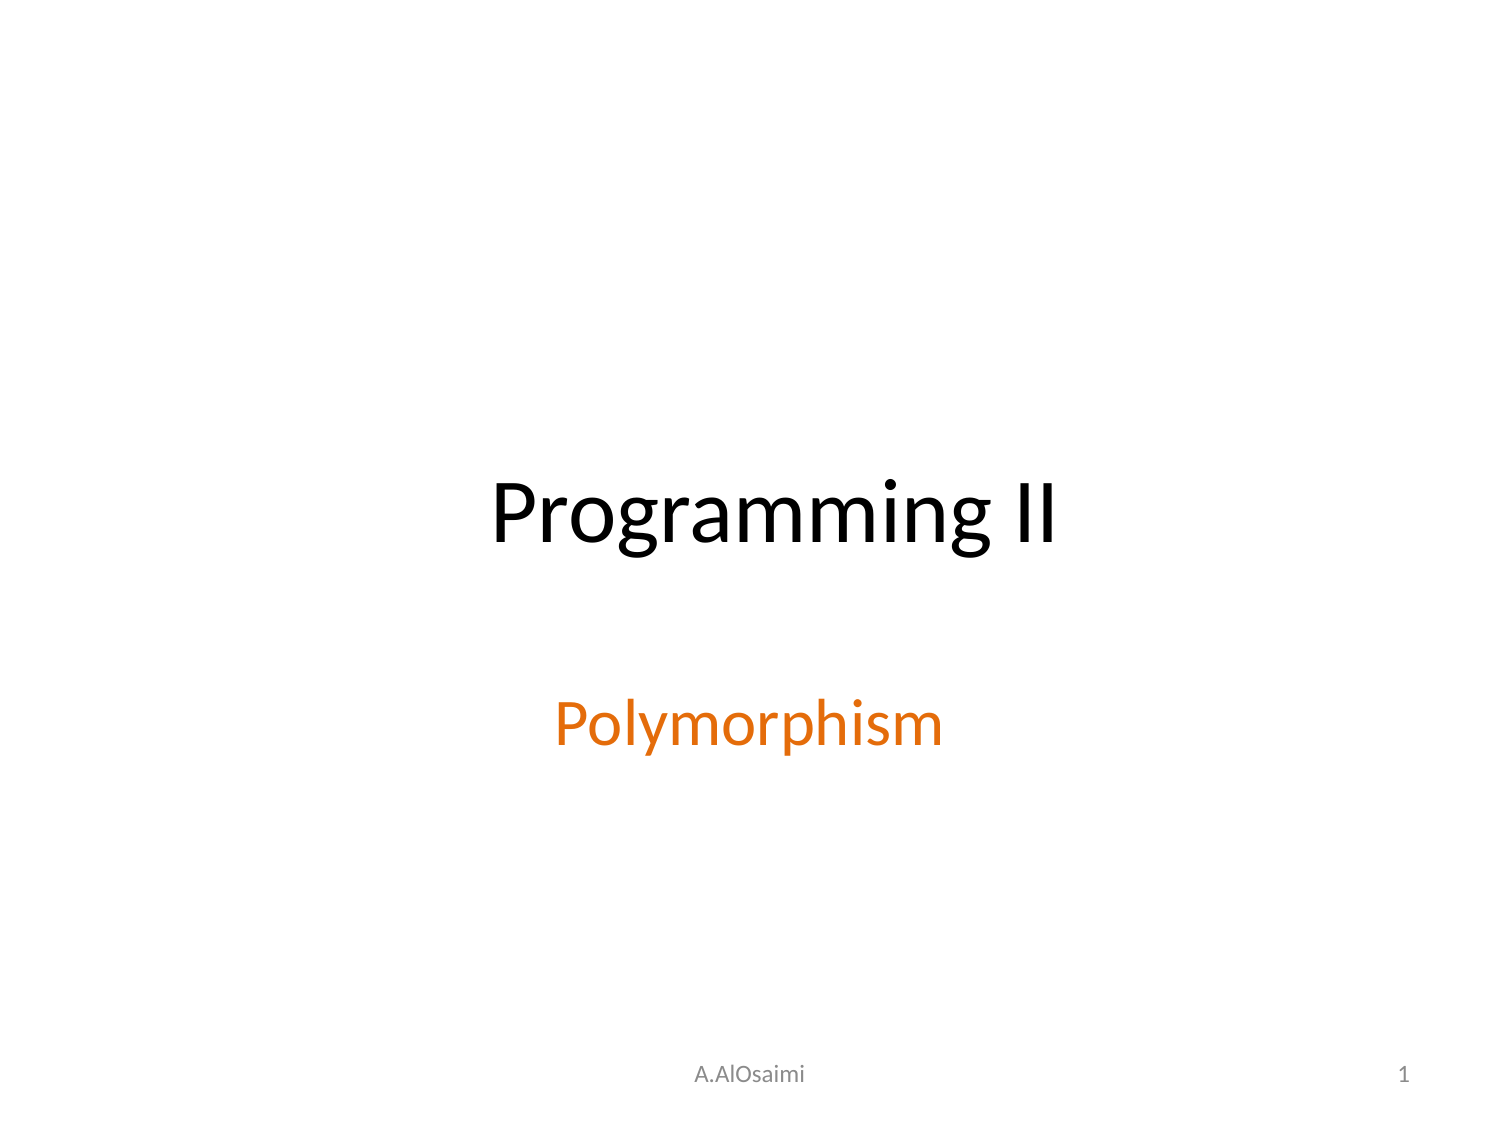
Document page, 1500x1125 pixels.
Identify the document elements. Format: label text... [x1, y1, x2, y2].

title Polymorphism [112, 597, 1388, 839]
footer A.AlOsaimi [512, 1042, 988, 1103]
slide_number 1 [1074, 1042, 1425, 1103]
text_box Programming II [137, 385, 1413, 627]
